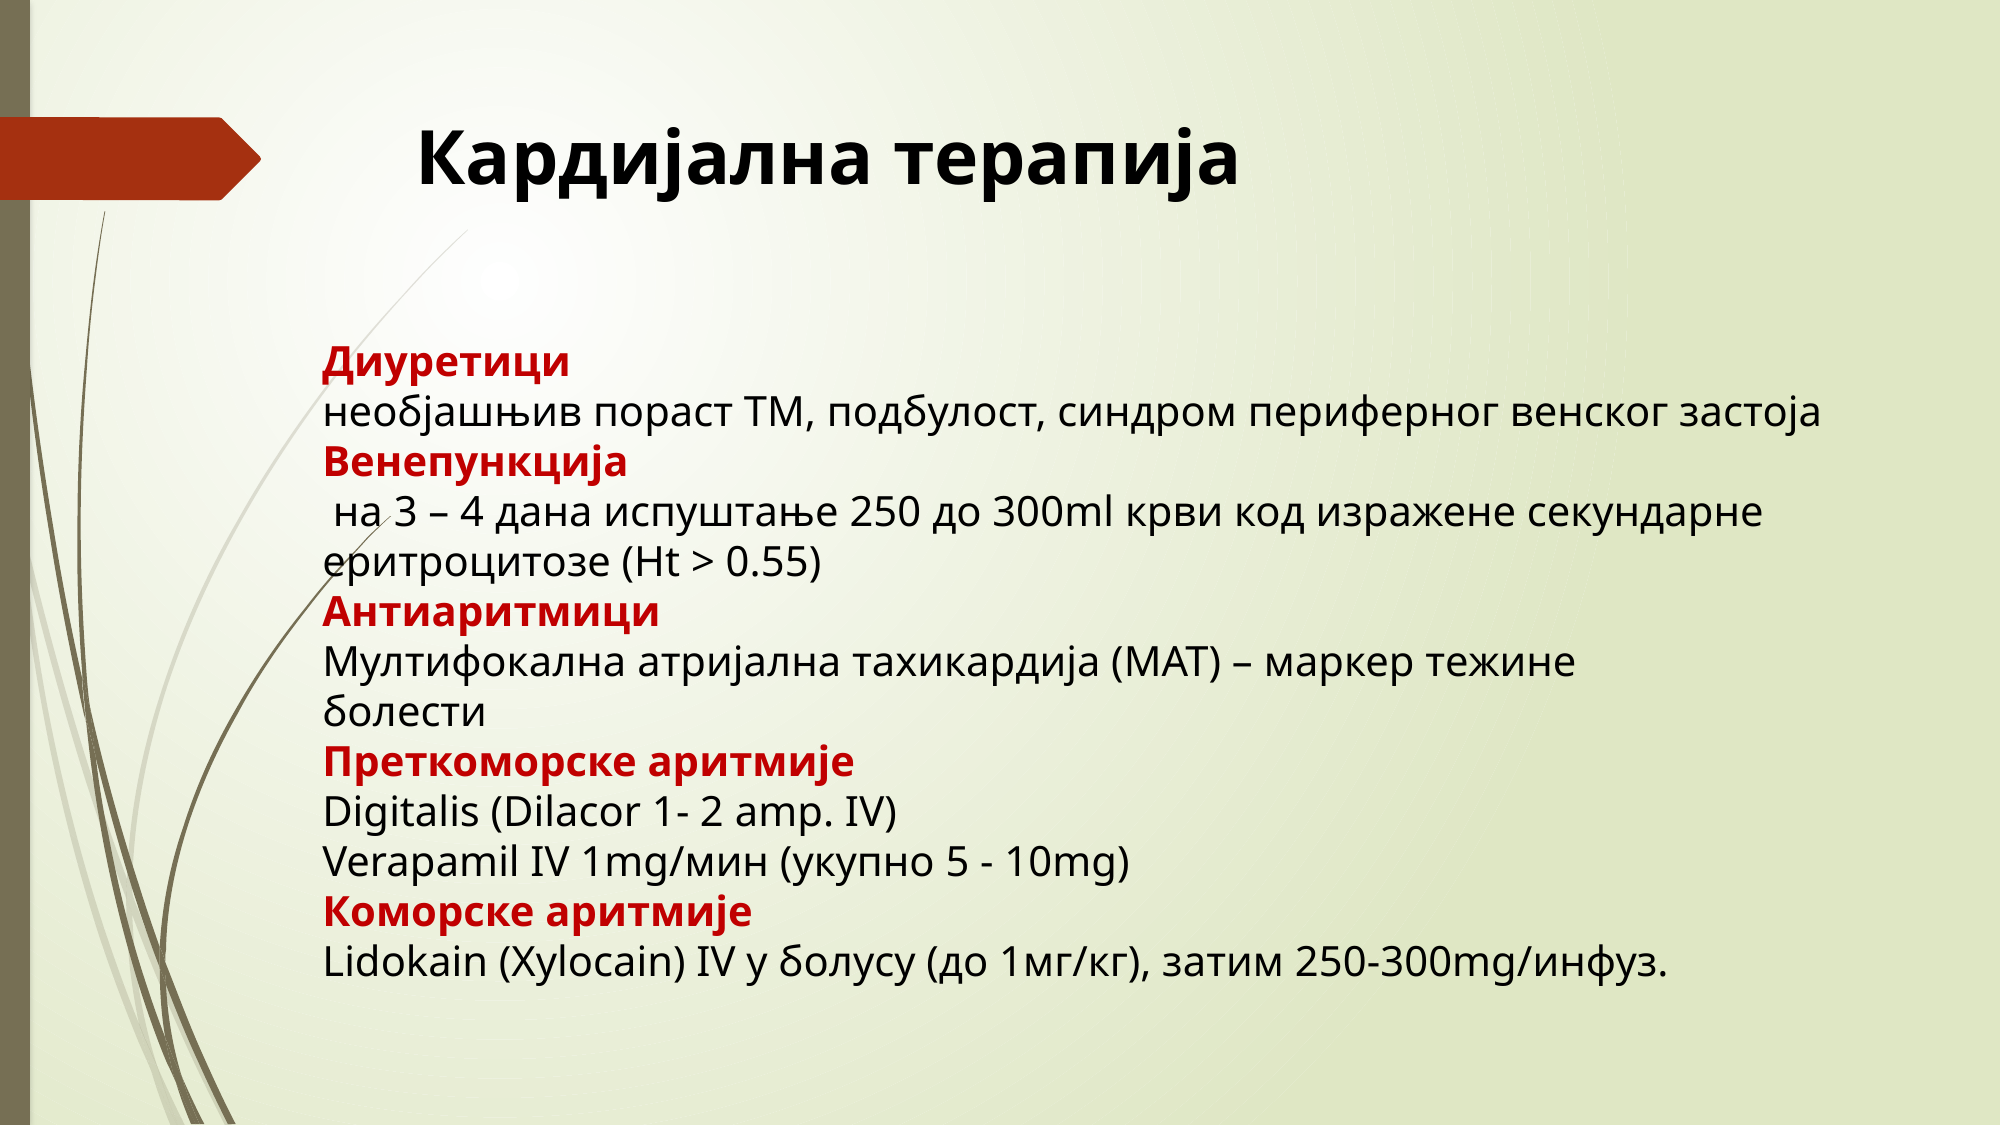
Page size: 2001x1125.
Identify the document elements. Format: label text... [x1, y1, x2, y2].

text_box Кардијална терапија [400, 101, 1258, 207]
text_box Диуретици необјашњив пораст ТМ, подбулост, синдром периферног венског застоја Венепункција на 3 – 4 дана испуштање 250 до 300ml крви код изражене секундарне еритроцитозе (Ht > 0.55) Антиаритмици Мултифокална атријална тахикардија (MAT) – маркер тежине болести Преткоморске аритмије Digitalis (Dilacor 1- 2 amp. IV) Verapamil IV 1mg/мин (укупно 5 - 10mg) Коморске аритмије Lidokain (Xylocain) IV у болусу (до 1мг/кг), затим 250-300mg/инфуз. [307, 326, 1881, 992]
